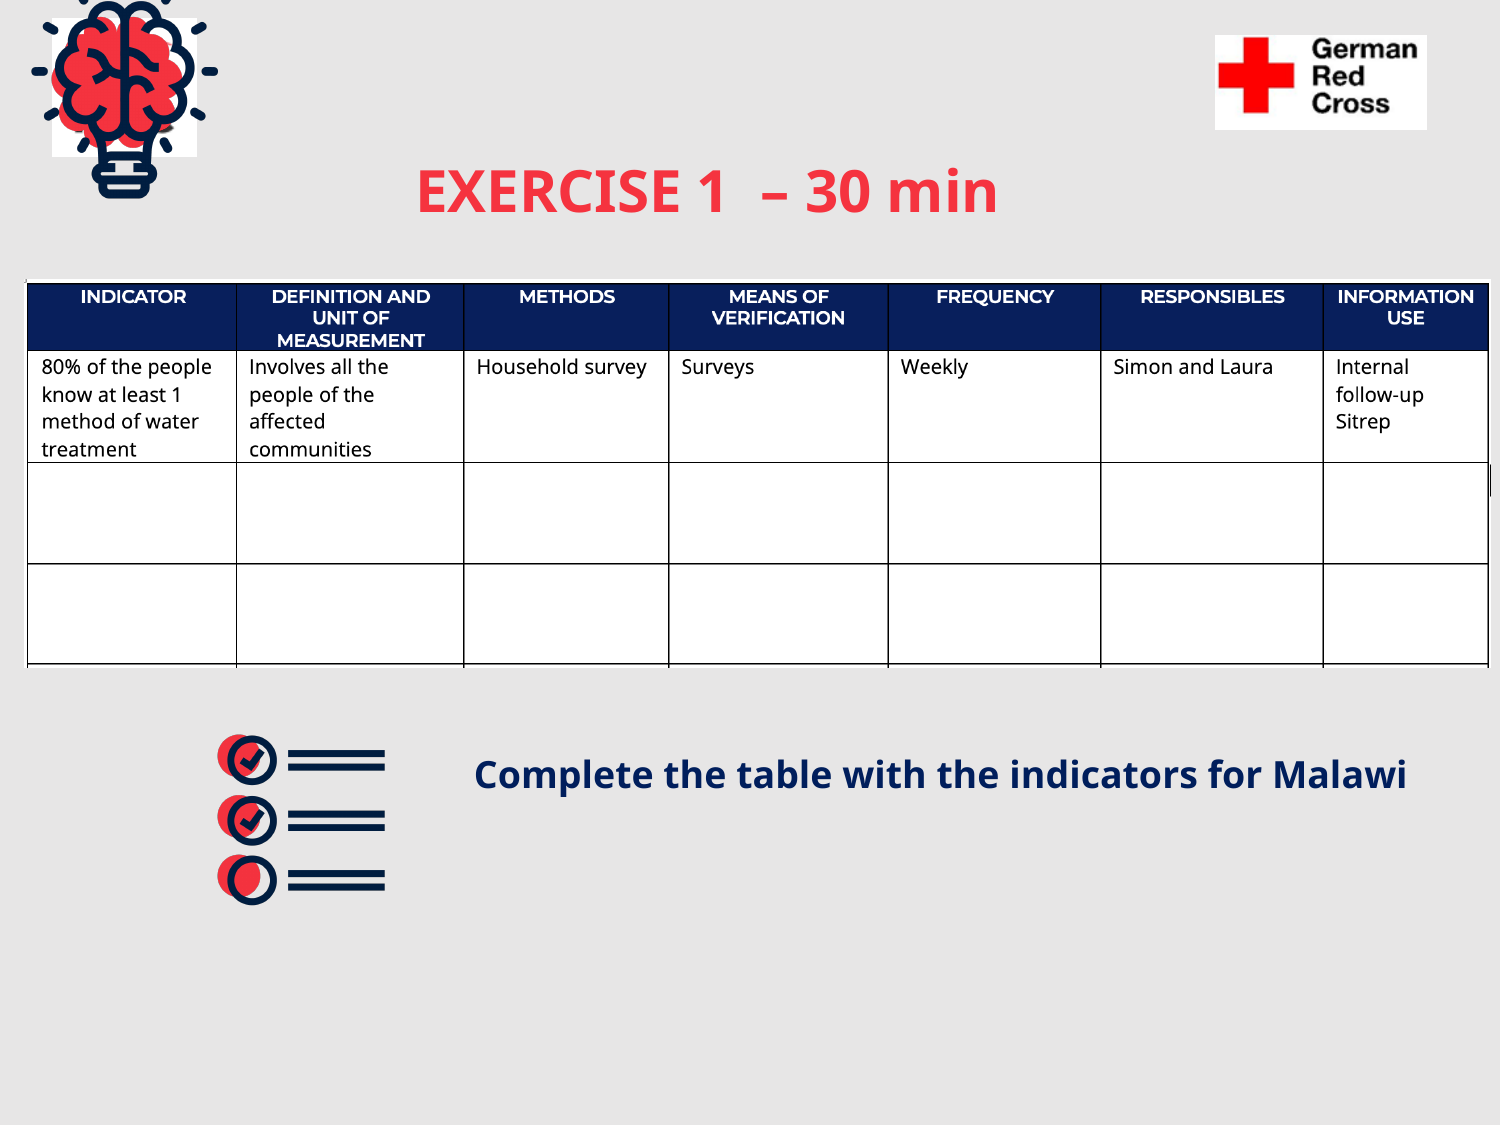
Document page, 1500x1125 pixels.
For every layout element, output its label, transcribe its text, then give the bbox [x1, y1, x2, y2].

text_box Complete the table with the indicators for Malawi [459, 749, 1442, 888]
picture [1214, 34, 1427, 130]
picture [0, 0, 266, 229]
picture [196, 708, 416, 929]
text_box EXERCISE 1 – 30 min [400, 155, 1115, 252]
picture [24, 279, 1491, 668]
